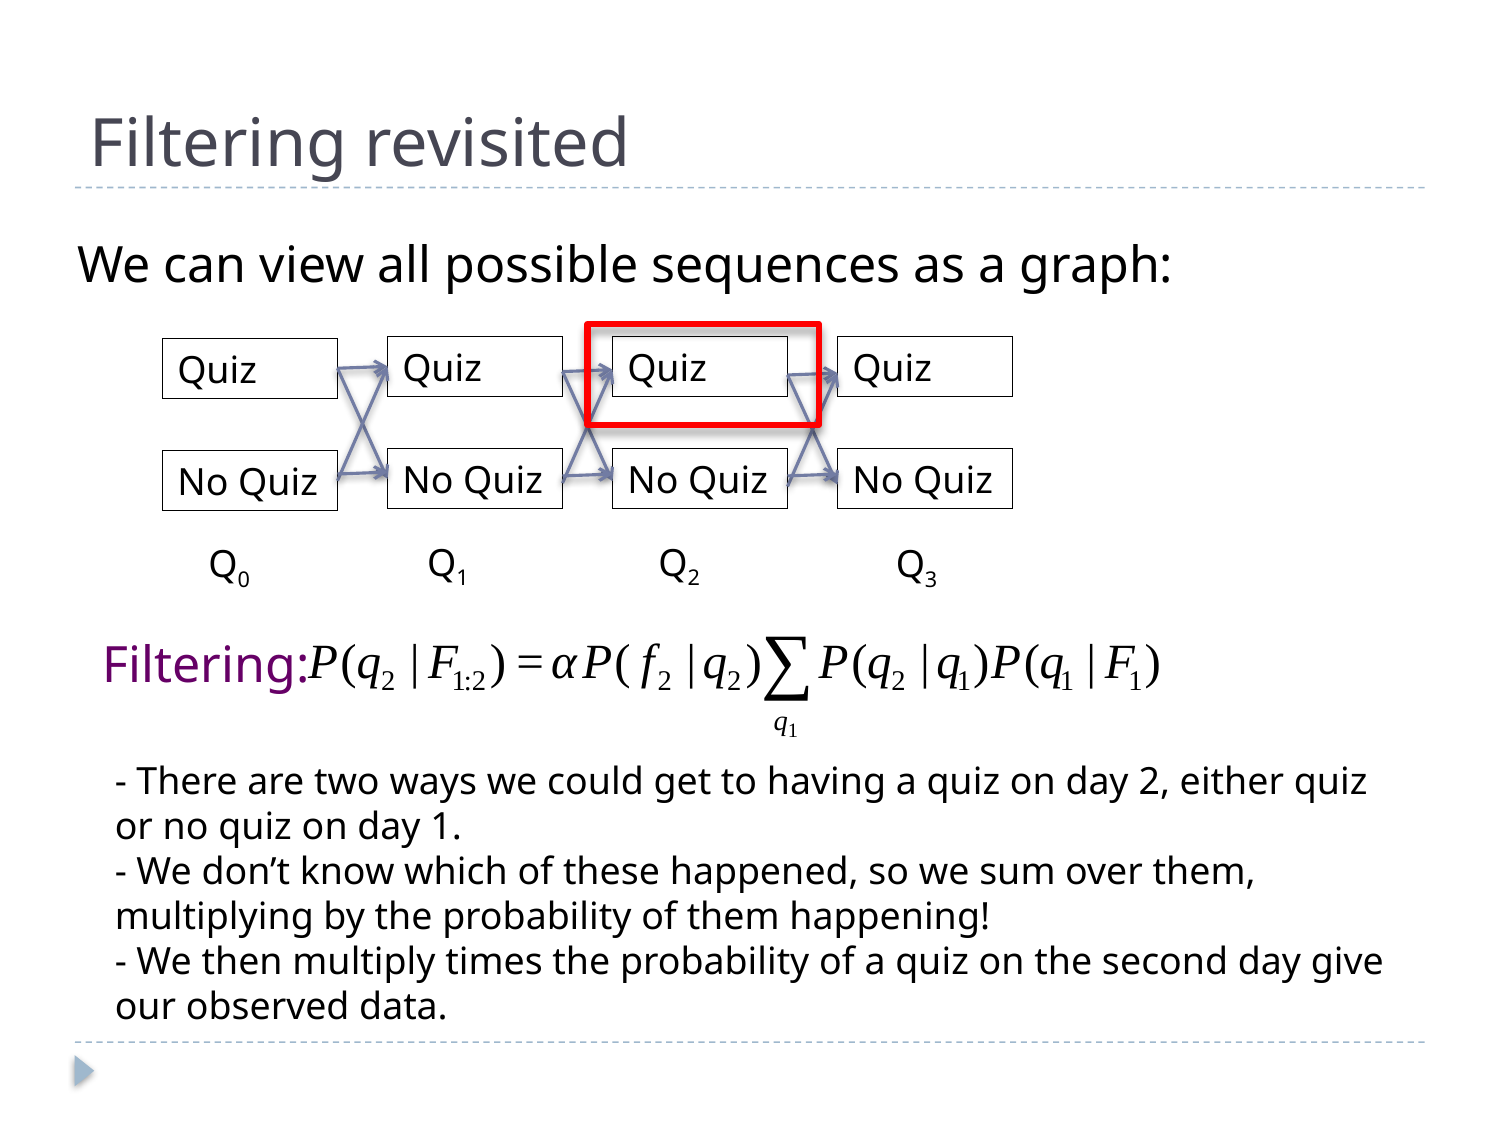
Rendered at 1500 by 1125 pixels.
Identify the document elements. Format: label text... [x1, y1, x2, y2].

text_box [787, 473, 838, 477]
text_box No Quiz [387, 448, 563, 509]
text_box No Quiz [837, 448, 1013, 509]
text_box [787, 372, 838, 473]
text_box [337, 471, 388, 475]
text_box No Quiz [162, 450, 338, 511]
text_box Quiz [162, 338, 338, 399]
text_box No Quiz [612, 448, 788, 509]
text_box Quiz [387, 336, 563, 397]
text_box Q1 [412, 531, 594, 598]
title Filtering revisited [75, 24, 1425, 188]
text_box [299, 624, 1166, 744]
text_box - There are two ways we could get to having a quiz on day 2, either quiz or no quiz on day 1. - We don’t know which of these happened, so we sum over them, multiplying by the probability of them happening! - We then multiply times the probability of a quiz on the second day give our observed data. [99, 749, 1413, 1035]
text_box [787, 477, 837, 486]
text_box [587, 323, 820, 426]
text_box Q3 [881, 533, 1063, 599]
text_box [562, 477, 612, 484]
text_box Quiz [837, 336, 1013, 397]
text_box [562, 369, 613, 473]
text_box Q0 [193, 533, 375, 599]
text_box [337, 367, 388, 471]
text_box Q1 [337, 475, 387, 482]
text_box We can view all possible sequences as a graph: [62, 224, 1263, 300]
text_box Q2 [643, 531, 825, 598]
text_box Filtering: [87, 624, 299, 700]
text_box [562, 473, 613, 477]
